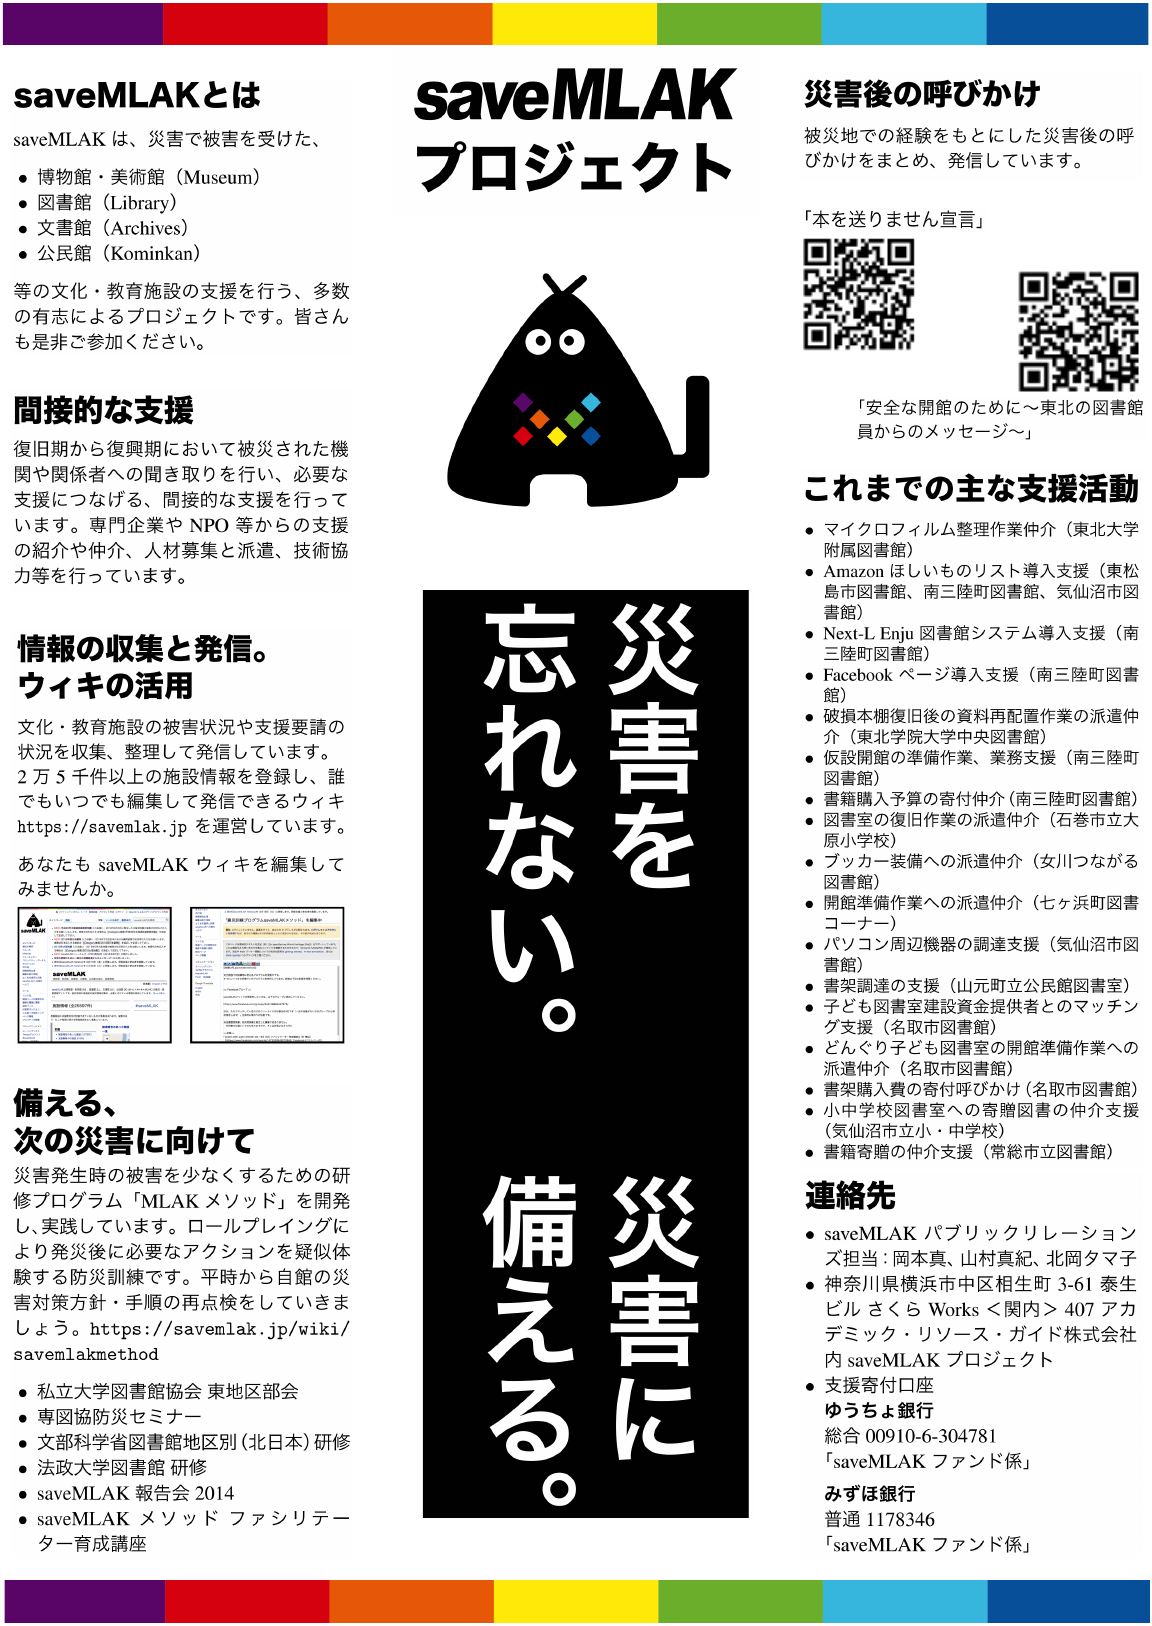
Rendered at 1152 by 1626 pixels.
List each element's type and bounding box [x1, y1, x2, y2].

picture [10, 79, 353, 354]
picture [802, 236, 919, 355]
picture [4, 1580, 1151, 1623]
picture [2, 2, 1149, 215]
picture [408, 240, 742, 546]
picture [798, 71, 1142, 181]
picture [10, 1084, 353, 1558]
picture [798, 1172, 1142, 1558]
picture [10, 388, 353, 592]
picture [803, 207, 986, 232]
picture [798, 468, 1142, 1167]
picture [415, 590, 756, 1518]
picture [10, 629, 353, 1049]
picture [857, 262, 1149, 441]
